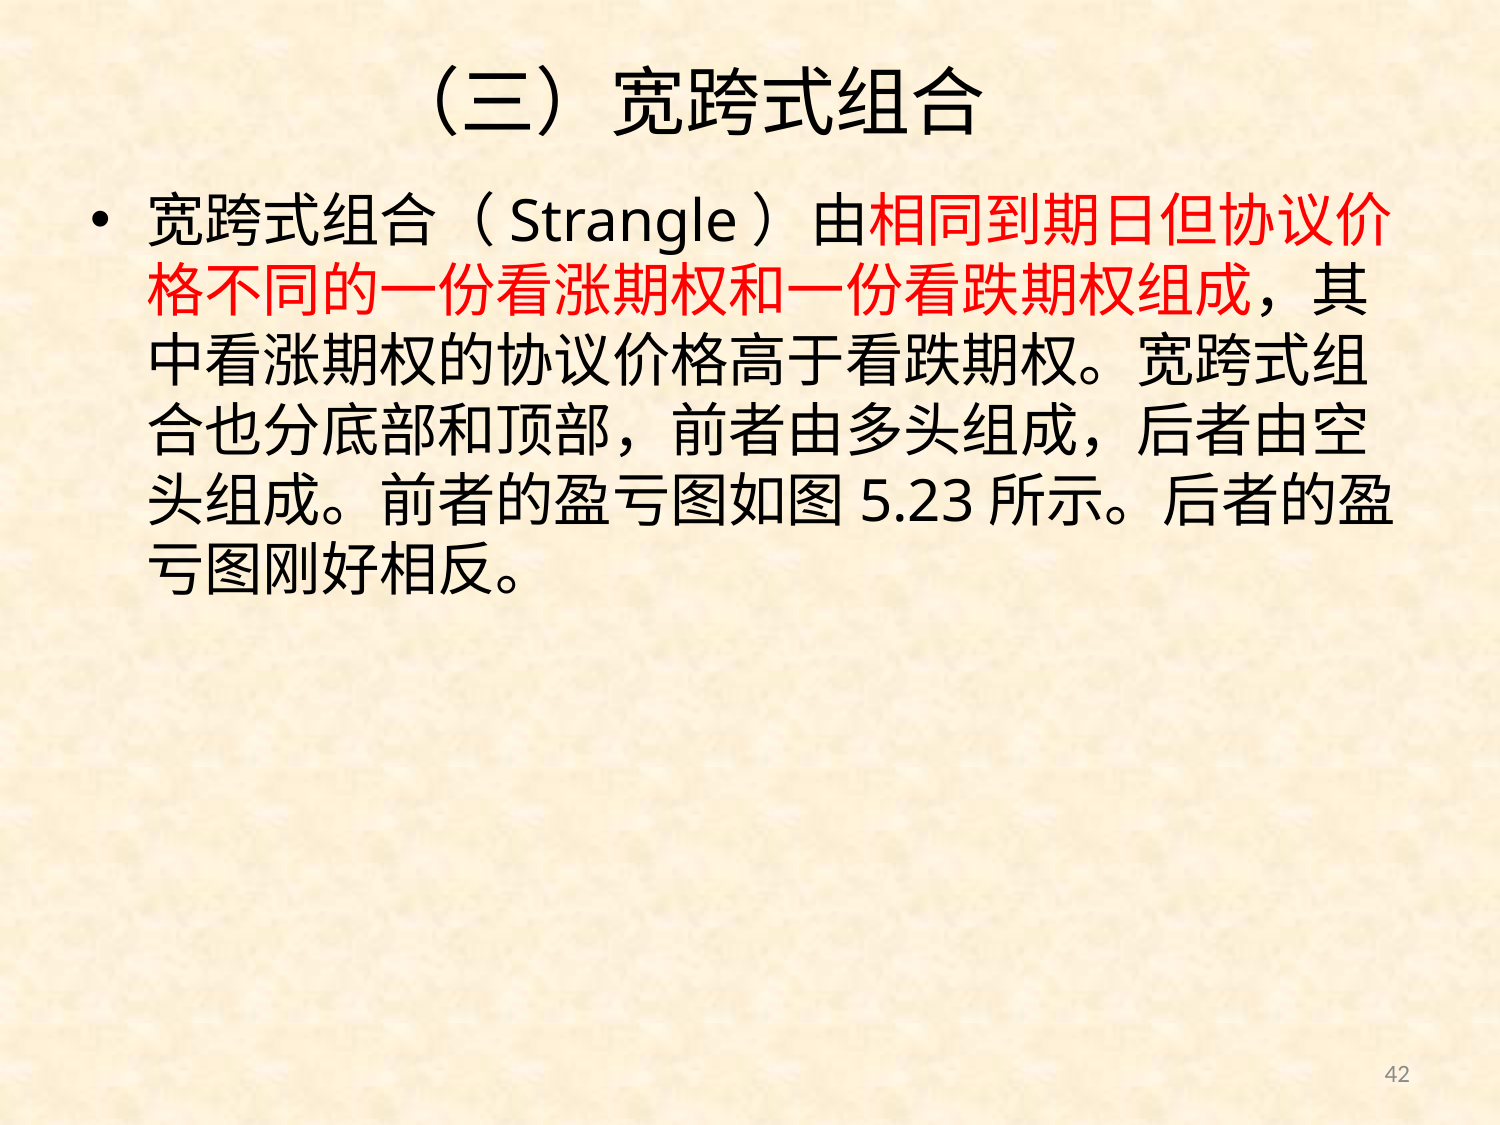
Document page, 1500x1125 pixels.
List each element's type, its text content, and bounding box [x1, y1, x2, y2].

slide_number 42 [1074, 1042, 1425, 1103]
title （三）宽跨式组合 [75, 20, 1313, 175]
picture [0, 0, 1500, 1125]
list 宽跨式组合（Strangle）由相同到期日但协议价格不同的一份看涨期权和一份看跌期权组成，其中看涨期权的协议价格高于看跌期权。宽跨式组合也分底部和顶部，前者由多头组成，后者由空头组成。前者的盈亏图如图5.23所示。后者的盈亏图刚好相反。 [75, 175, 1425, 1005]
